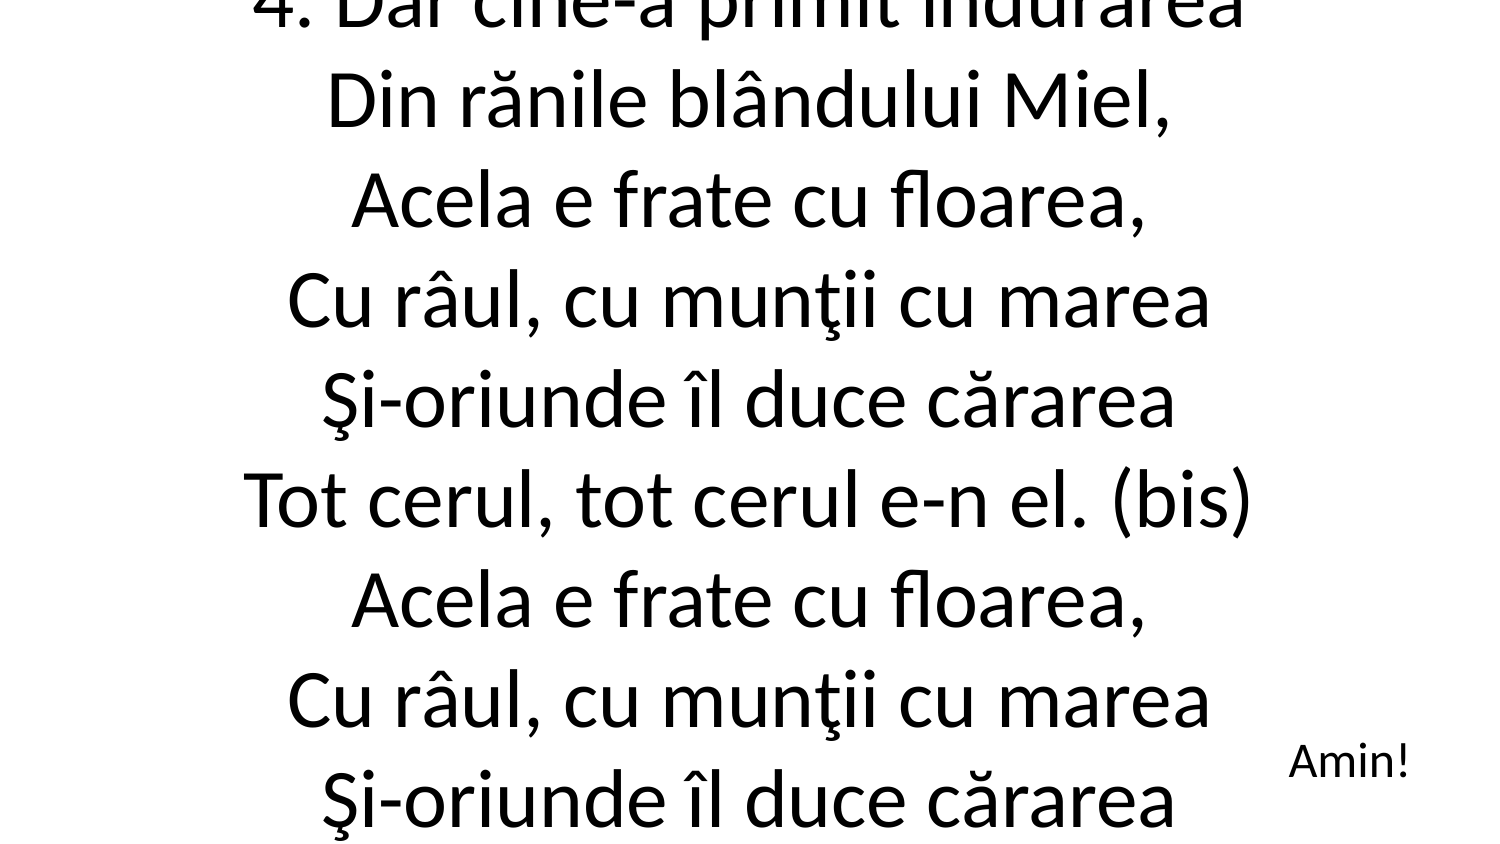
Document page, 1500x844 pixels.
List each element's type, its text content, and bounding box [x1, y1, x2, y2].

text_box Amin! [1273, 674, 1427, 795]
text_box 4. Dar cine-a primit îndurarea Din rănile blândului Miel, Acela e frate cu floarea, Cu râul, cu munţii cu marea Şi-oriunde îl duce cărarea Tot cerul, tot cerul e-n el. (bis) Acela e frate cu floarea, Cu râul, cu munţii cu marea Şi-oriunde îl duce cărarea Tot cerul, tot cerul e-n el. (bis) [228, 0, 1272, 844]
